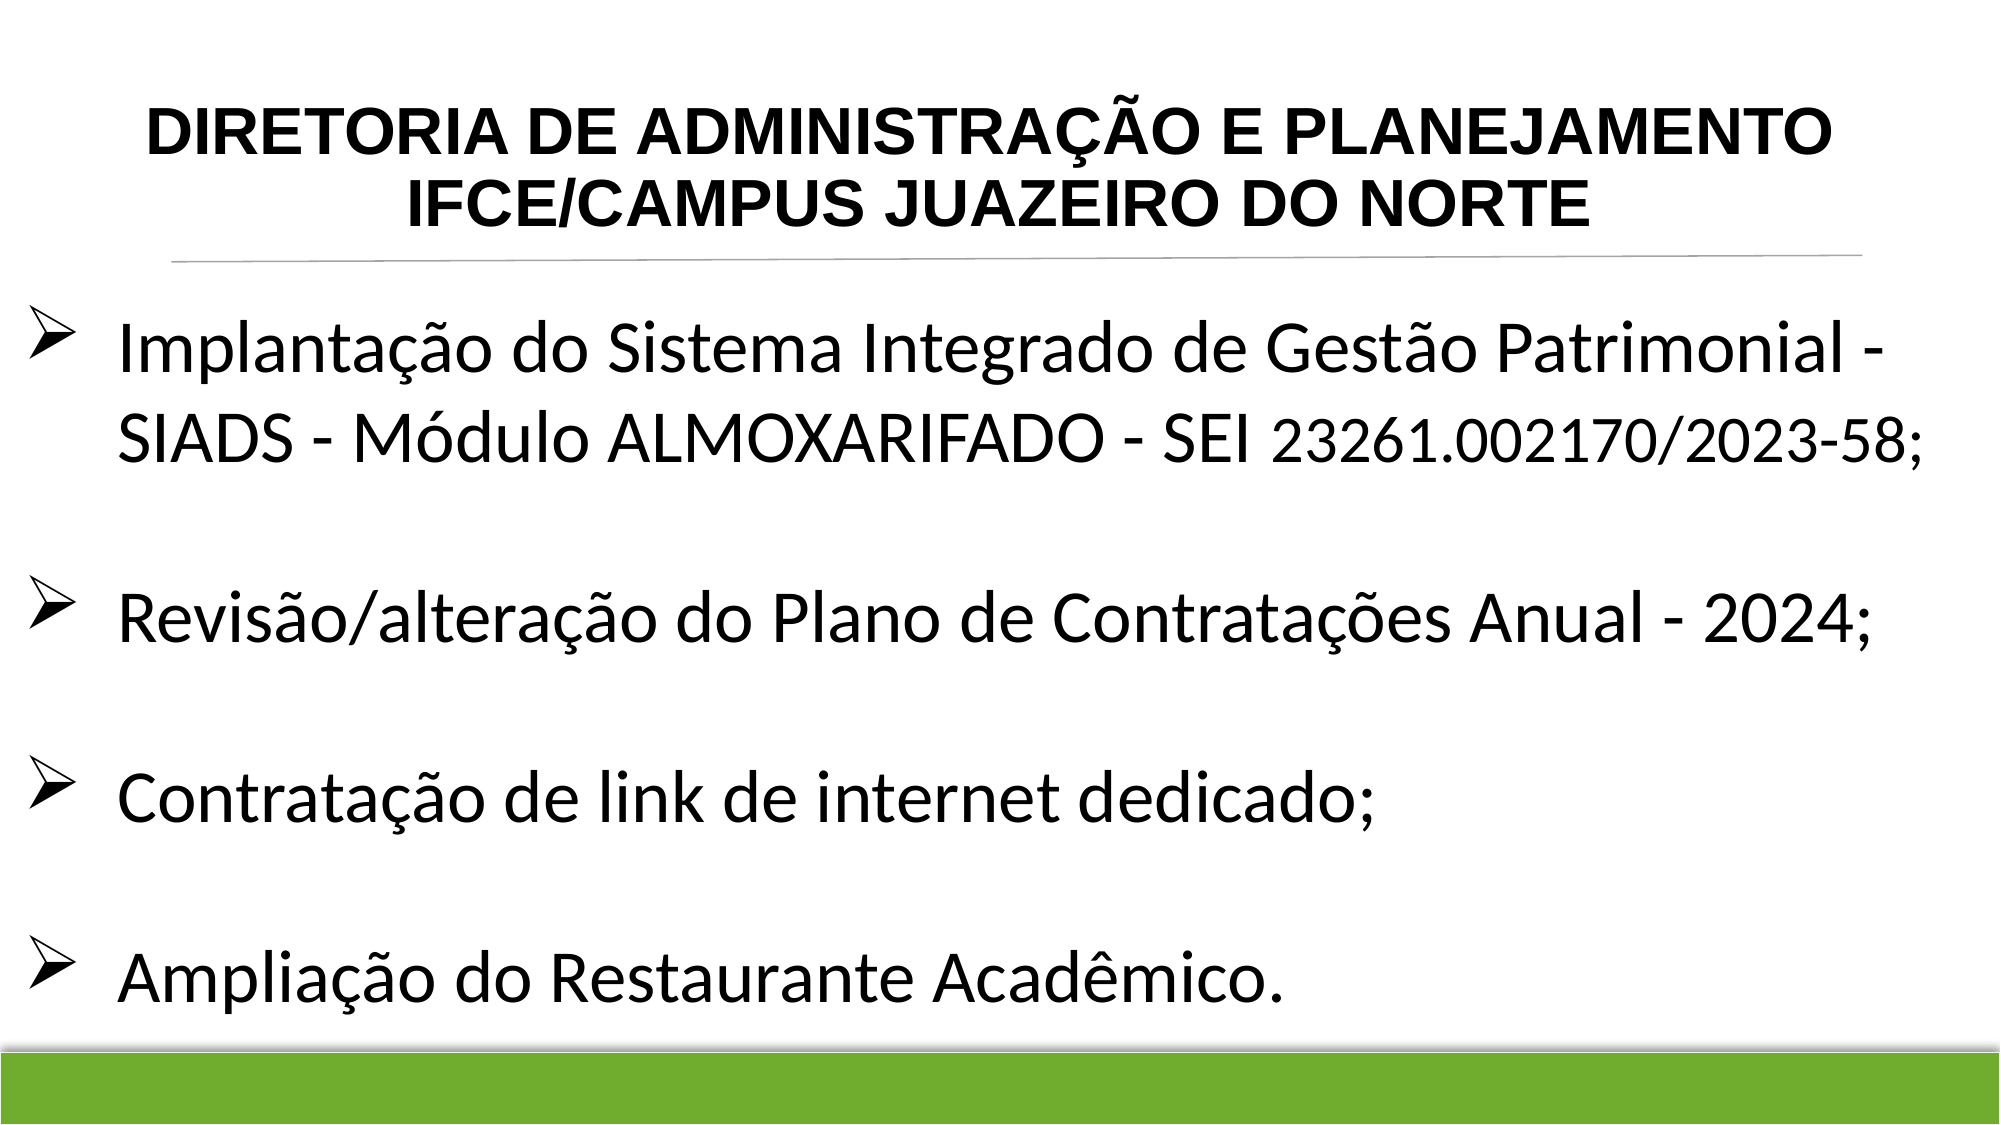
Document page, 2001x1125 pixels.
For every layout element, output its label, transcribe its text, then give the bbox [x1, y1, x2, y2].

title DIRETORIA DE ADMINISTRAÇÃO E PLANEJAMENTO IFCE/CAMPUS JUAZEIRO DO NORTE [31, 59, 1969, 278]
text_box Implantação do Sistema Integrado de Gestão Patrimonial - SIADS - Módulo ALMOXARIFADO - SEI 23261.002170/2023-58; Revisão/alteração do Plano de Contratações Anual - 2024; Contratação de link de internet dedicado; Ampliação do Restaurante Acadêmico. [8, 290, 1993, 1024]
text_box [171, 255, 1863, 262]
text_box [0, 1052, 2000, 1125]
